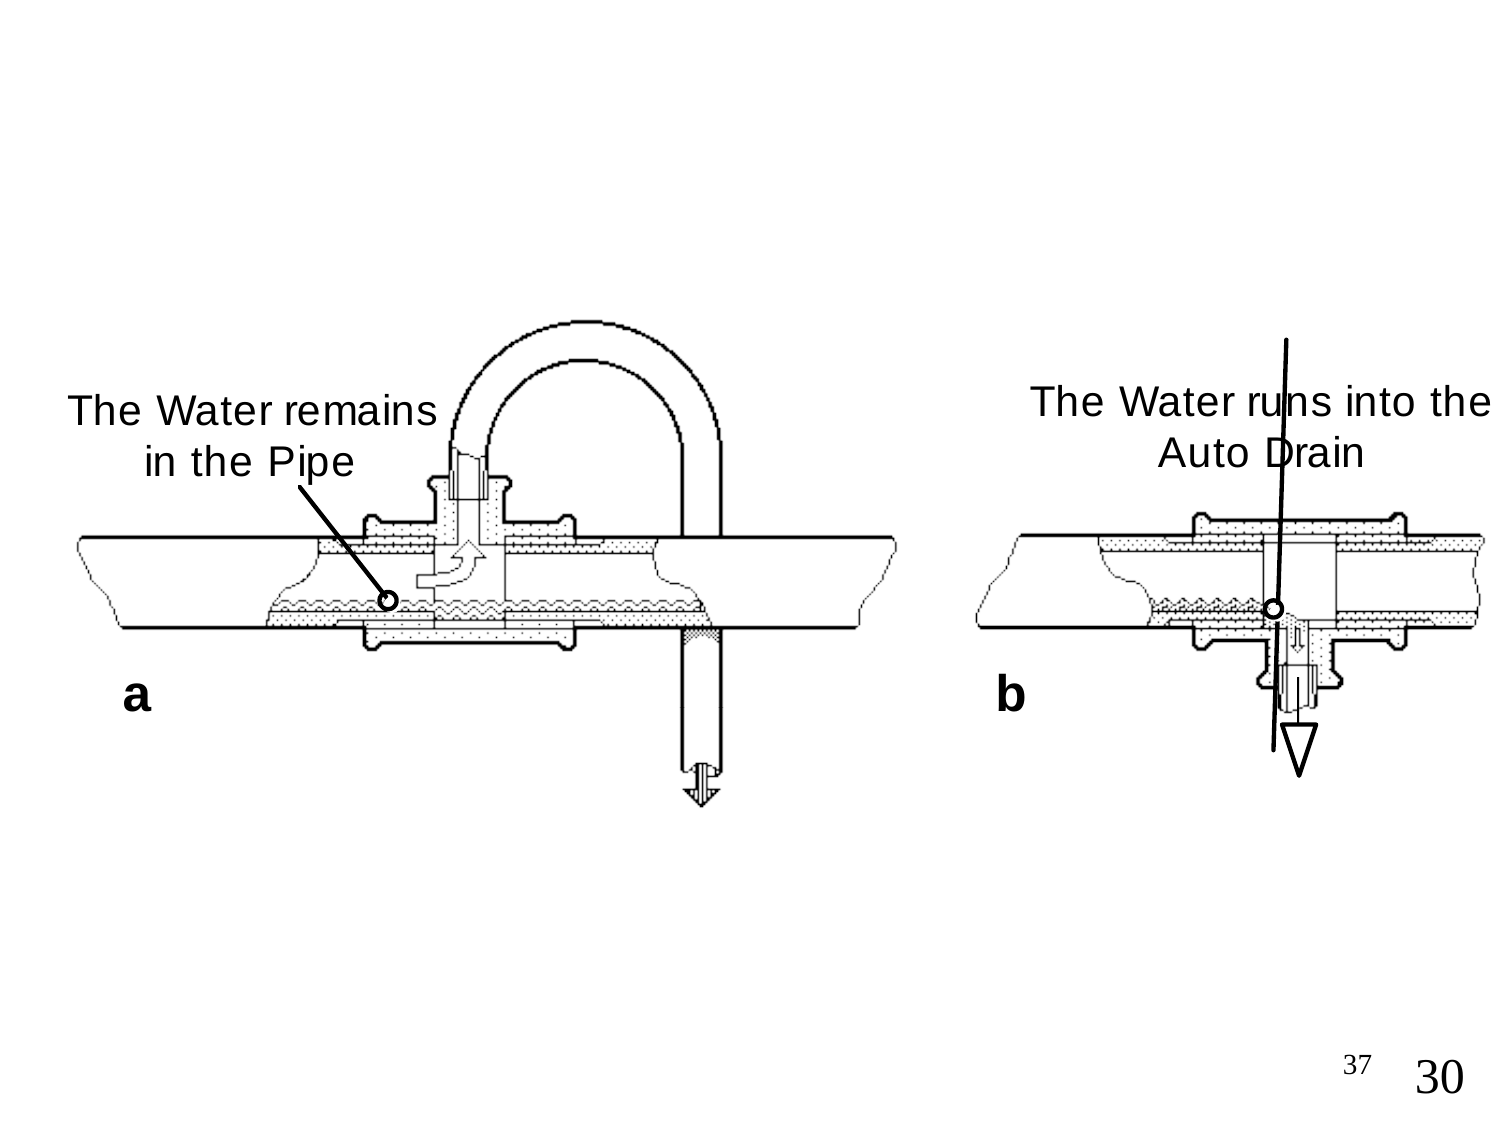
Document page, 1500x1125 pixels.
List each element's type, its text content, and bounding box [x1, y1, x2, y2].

text_box 30 [1400, 1036, 1500, 1111]
slide_number 37 [1074, 1024, 1388, 1101]
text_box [49, 287, 1500, 819]
